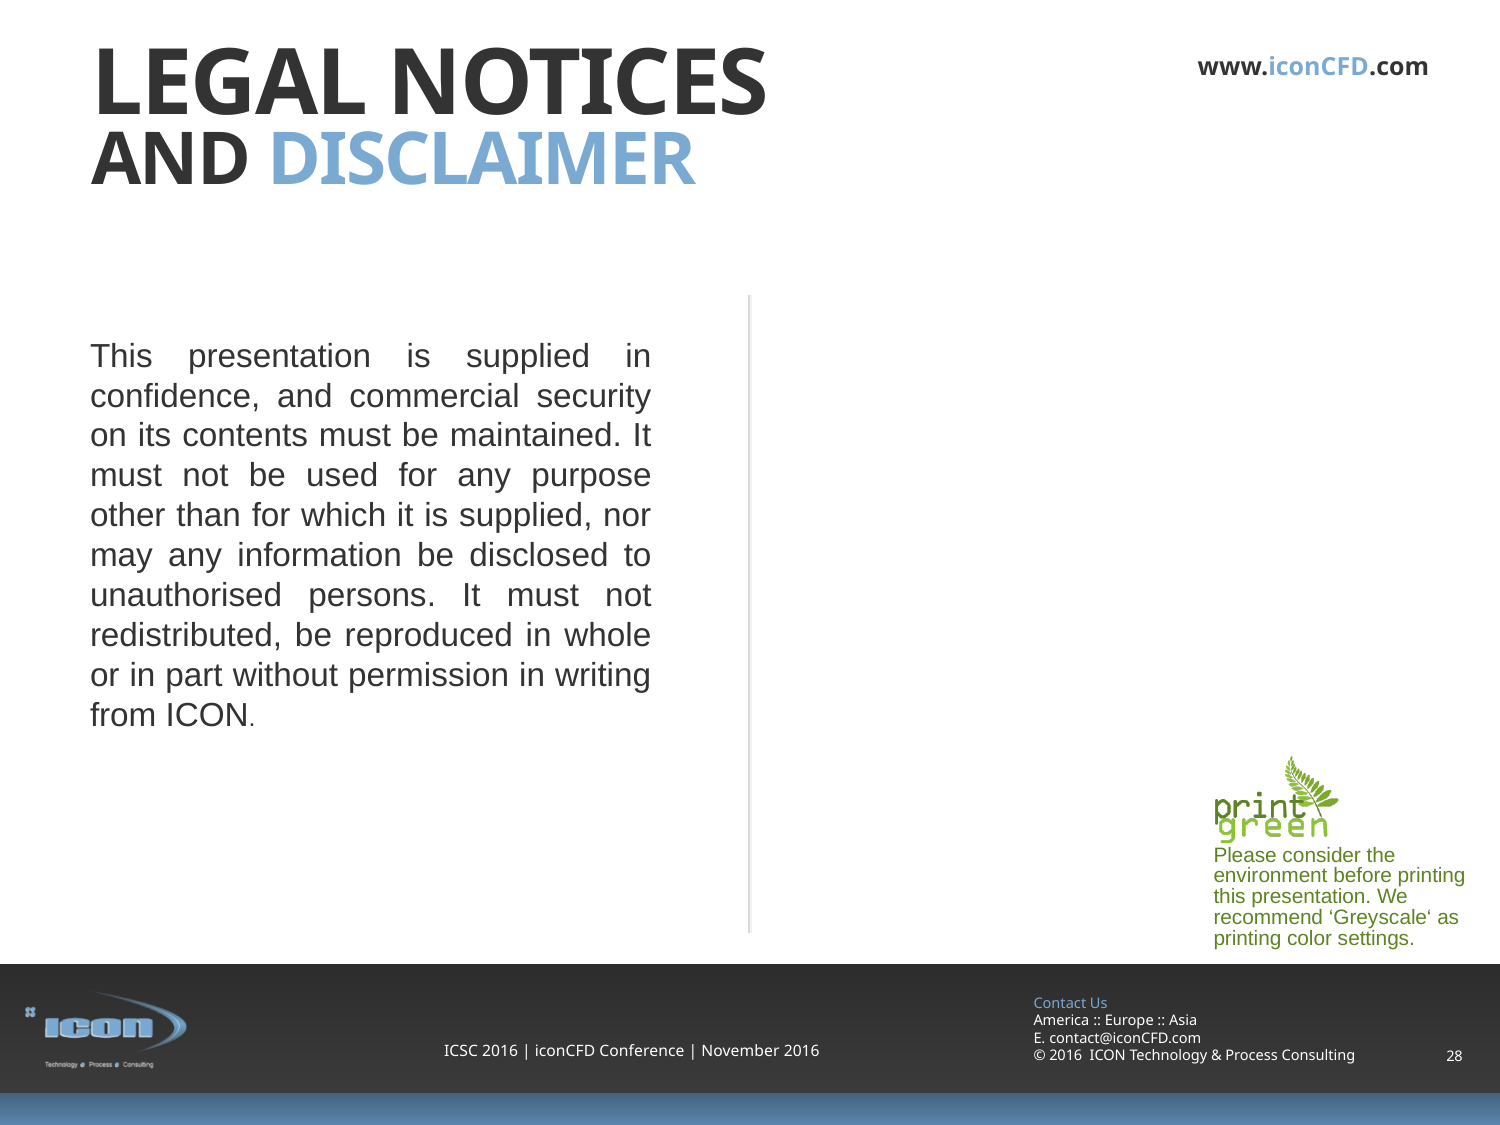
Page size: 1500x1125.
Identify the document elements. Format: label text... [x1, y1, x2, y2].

footer ICSC 2016 | iconCFD Conference | November 2016 [371, 1039, 892, 1063]
picture [1210, 751, 1344, 847]
list This presentation is supplied in confidence, and commercial security on its contents must be maintained. It must not be used for any purpose other than for which it is supplied, nor may any information be disclosed to unauthorised persons. It must not redistributed, be reproduced in whole or in part without permission in writing from ICON. [75, 326, 668, 917]
text_box Please consider the environment before printing this presentation. We recommend ‘Greyscale‘ as printing color settings. [1198, 838, 1495, 965]
list And disclaimer [76, 101, 1046, 208]
picture [0, 952, 231, 1077]
title Legal notices [76, 30, 1046, 101]
